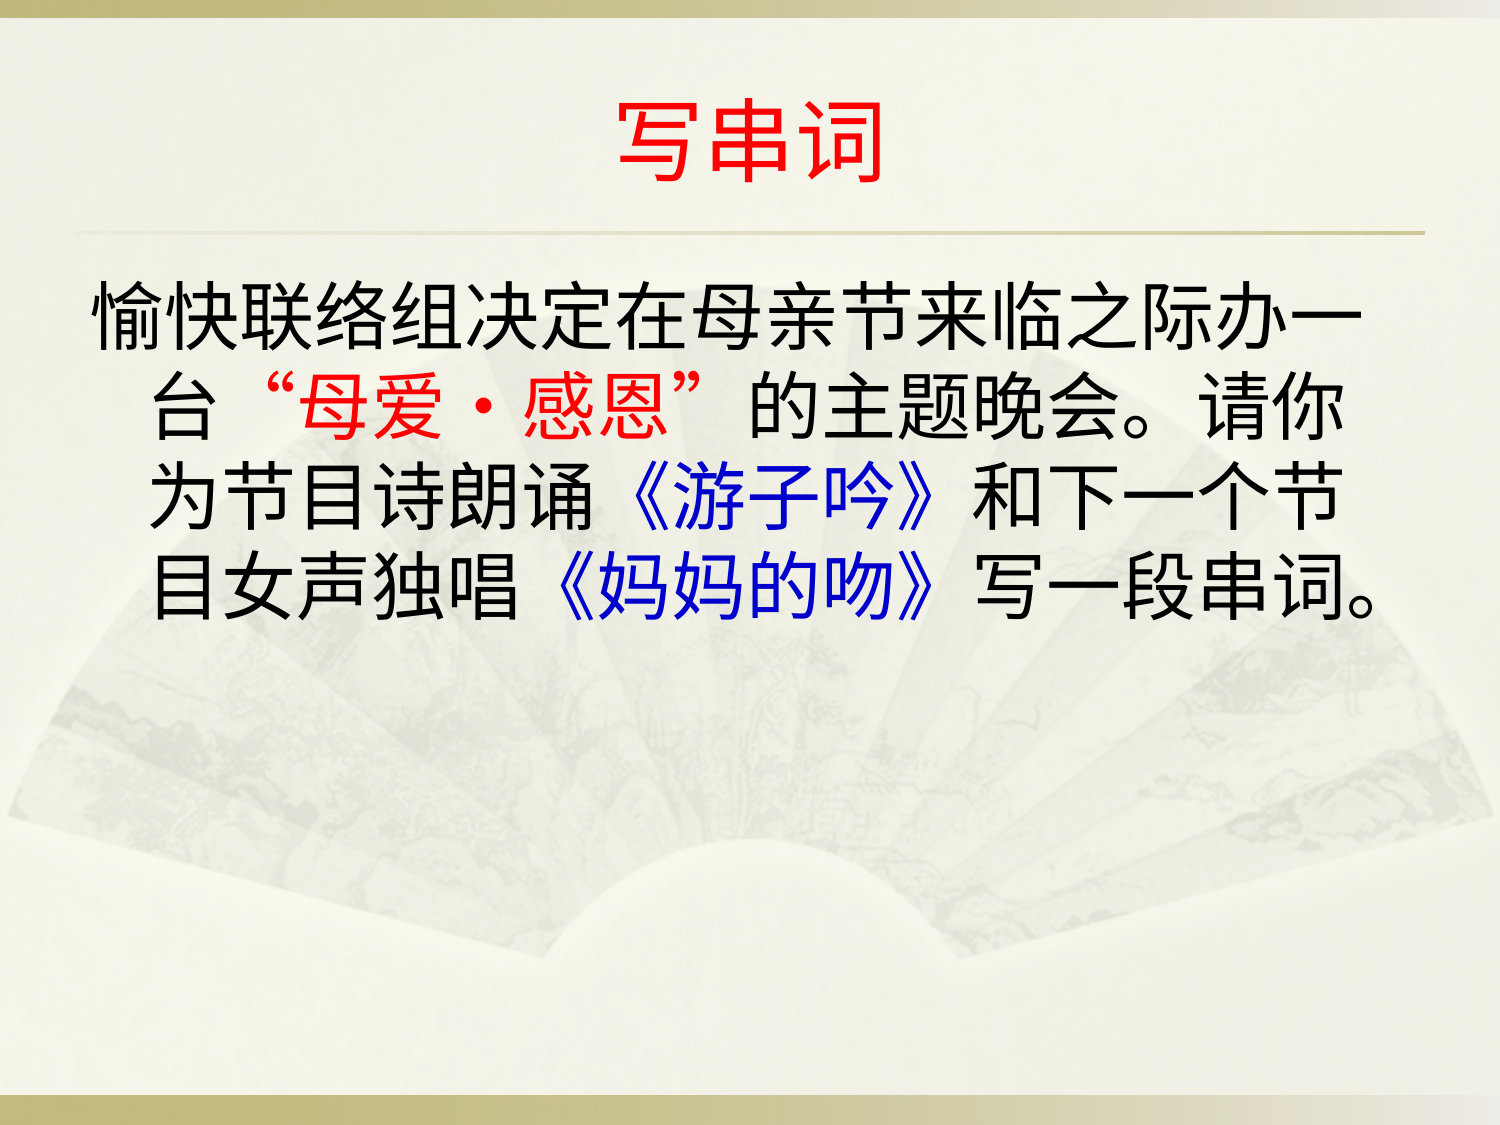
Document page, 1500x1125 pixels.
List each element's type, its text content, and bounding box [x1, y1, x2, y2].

list 愉快联络组决定在母亲节来临之际办一台“母爱•感恩”的主题晚会。请你为节目诗朗诵《游子吟》和下一个节目女声独唱《妈妈的吻》写一段串词。 [75, 262, 1425, 1032]
title 写串词 [75, 45, 1425, 233]
